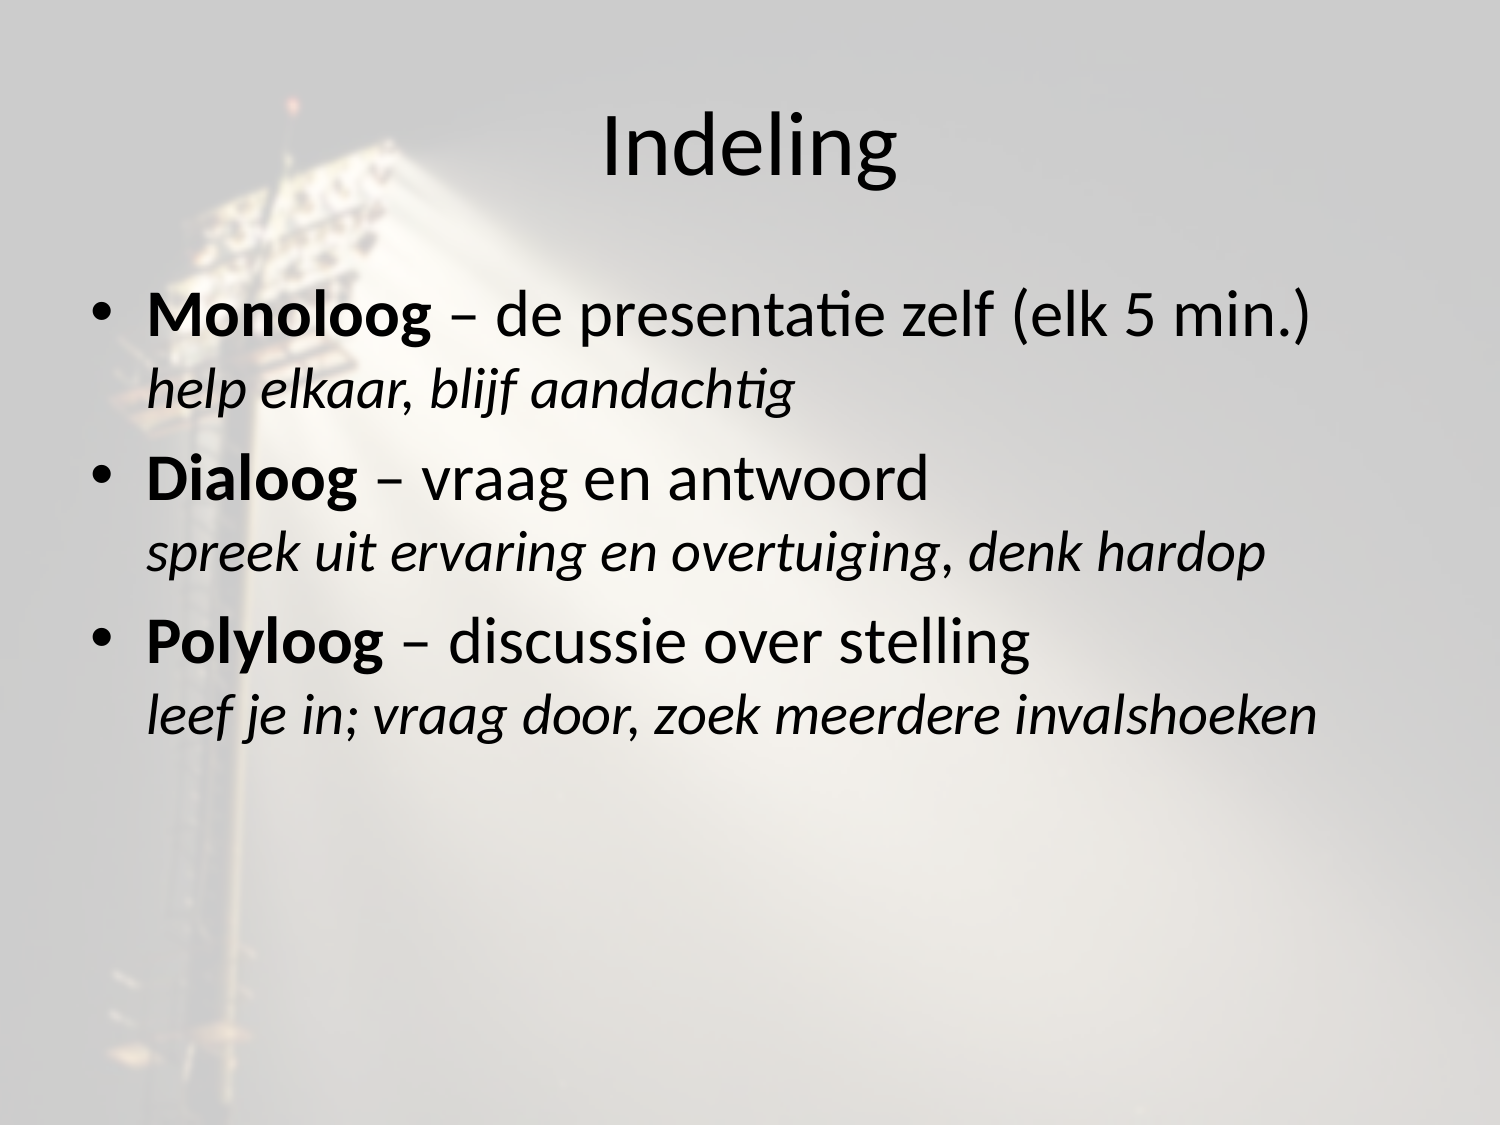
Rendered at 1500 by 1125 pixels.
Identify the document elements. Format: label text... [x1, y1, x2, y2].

list Monoloog – de presentatie zelf (elk 5 min.) help elkaar, blijf aandachtig Dialoog – vraag en antwoord spreek uit ervaring en overtuiging, denk hardop Polyloog – discussie over stelling leef je in; vraag door, zoek meerdere invalshoeken [75, 262, 1425, 1005]
title Indeling [75, 45, 1425, 233]
